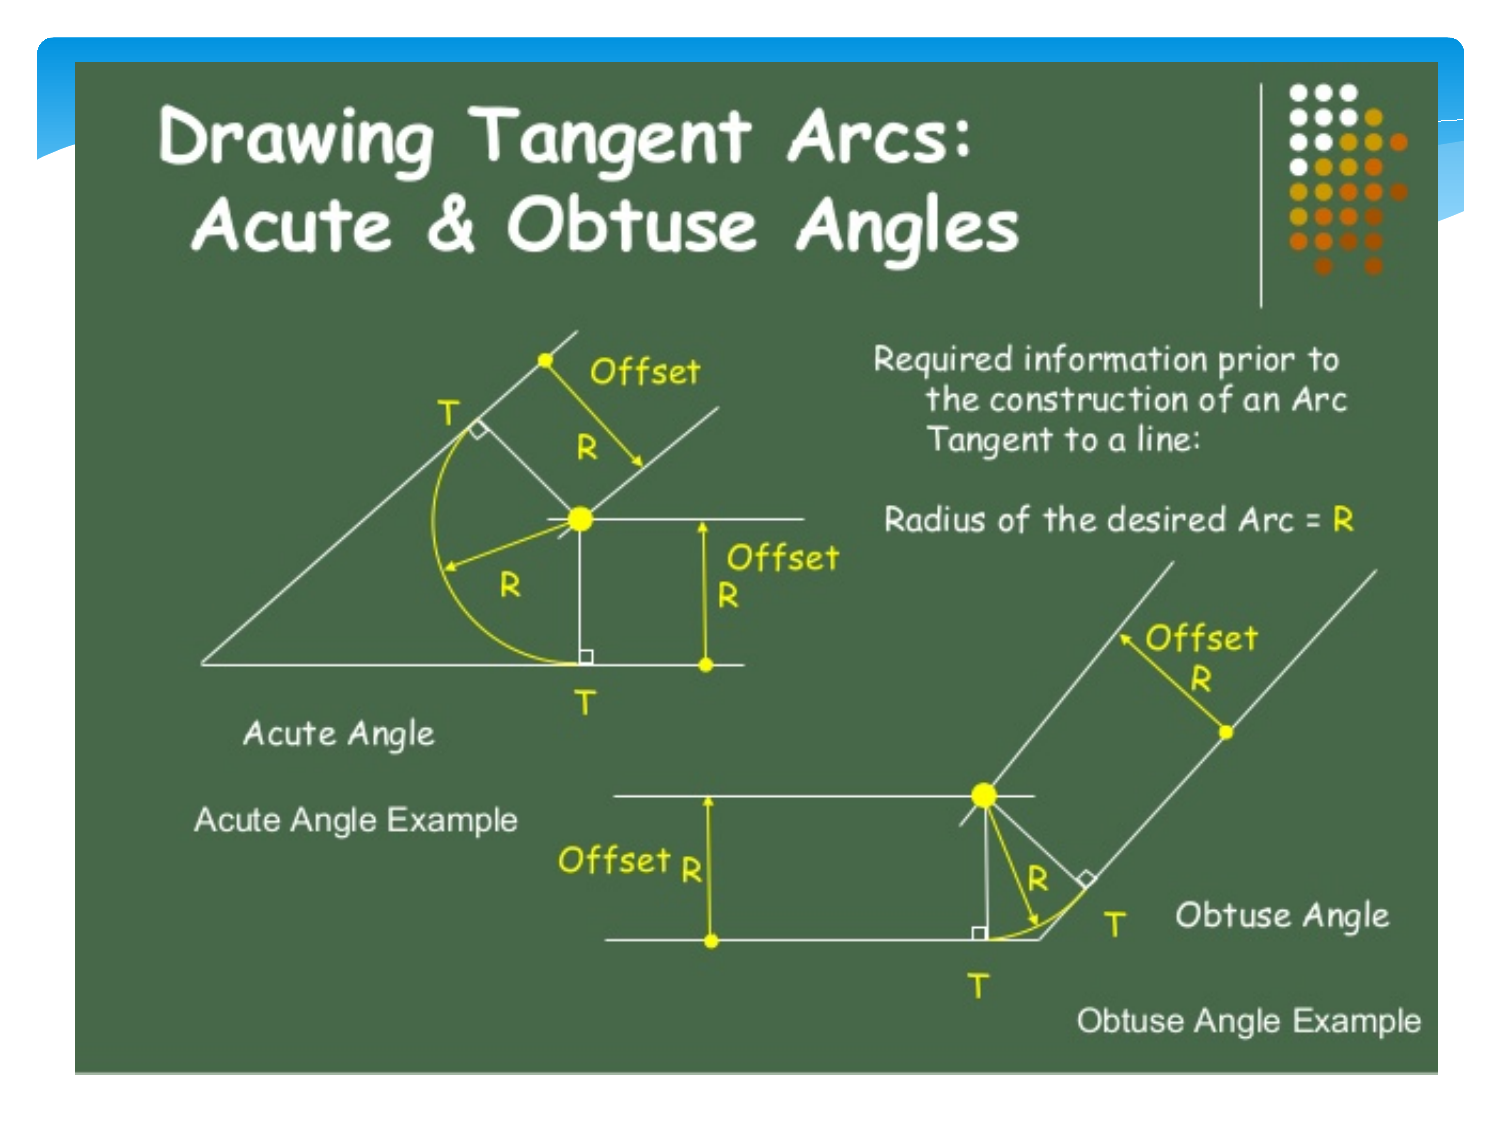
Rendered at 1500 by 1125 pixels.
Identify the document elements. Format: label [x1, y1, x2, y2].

picture [74, 63, 1438, 1076]
